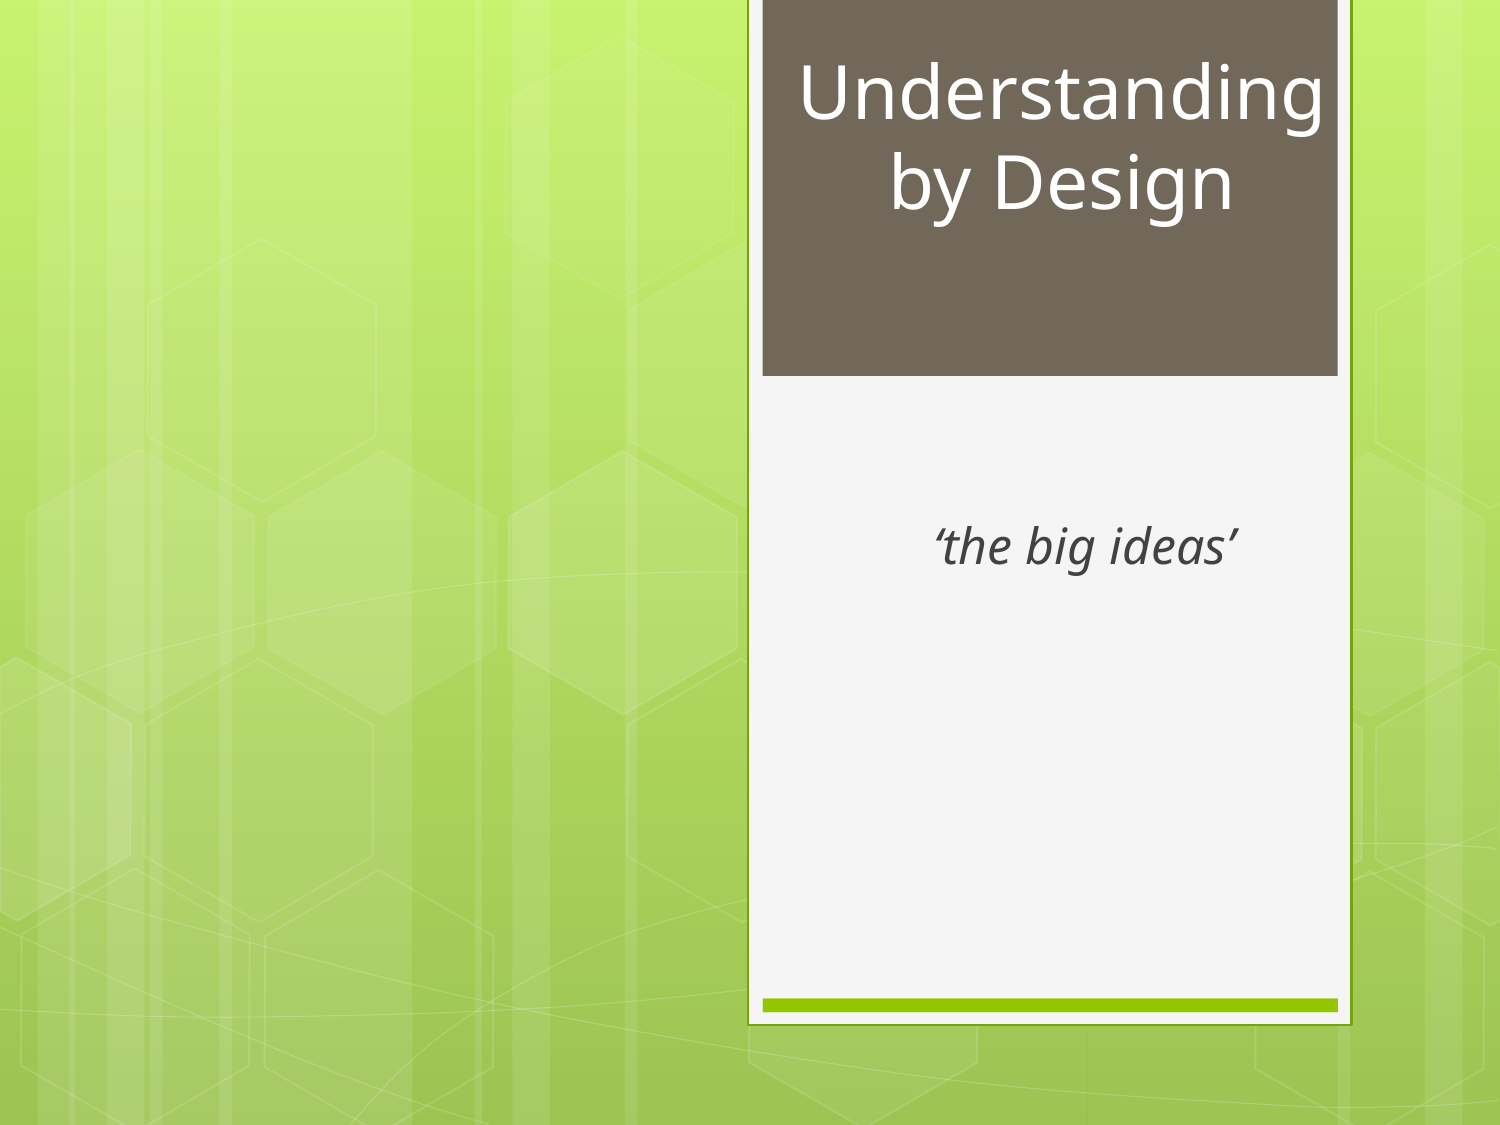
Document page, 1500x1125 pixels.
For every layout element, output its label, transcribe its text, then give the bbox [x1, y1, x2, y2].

text_box Understanding by Design [774, 37, 1350, 233]
subtitle ‘the big ideas’ [862, 437, 1320, 750]
